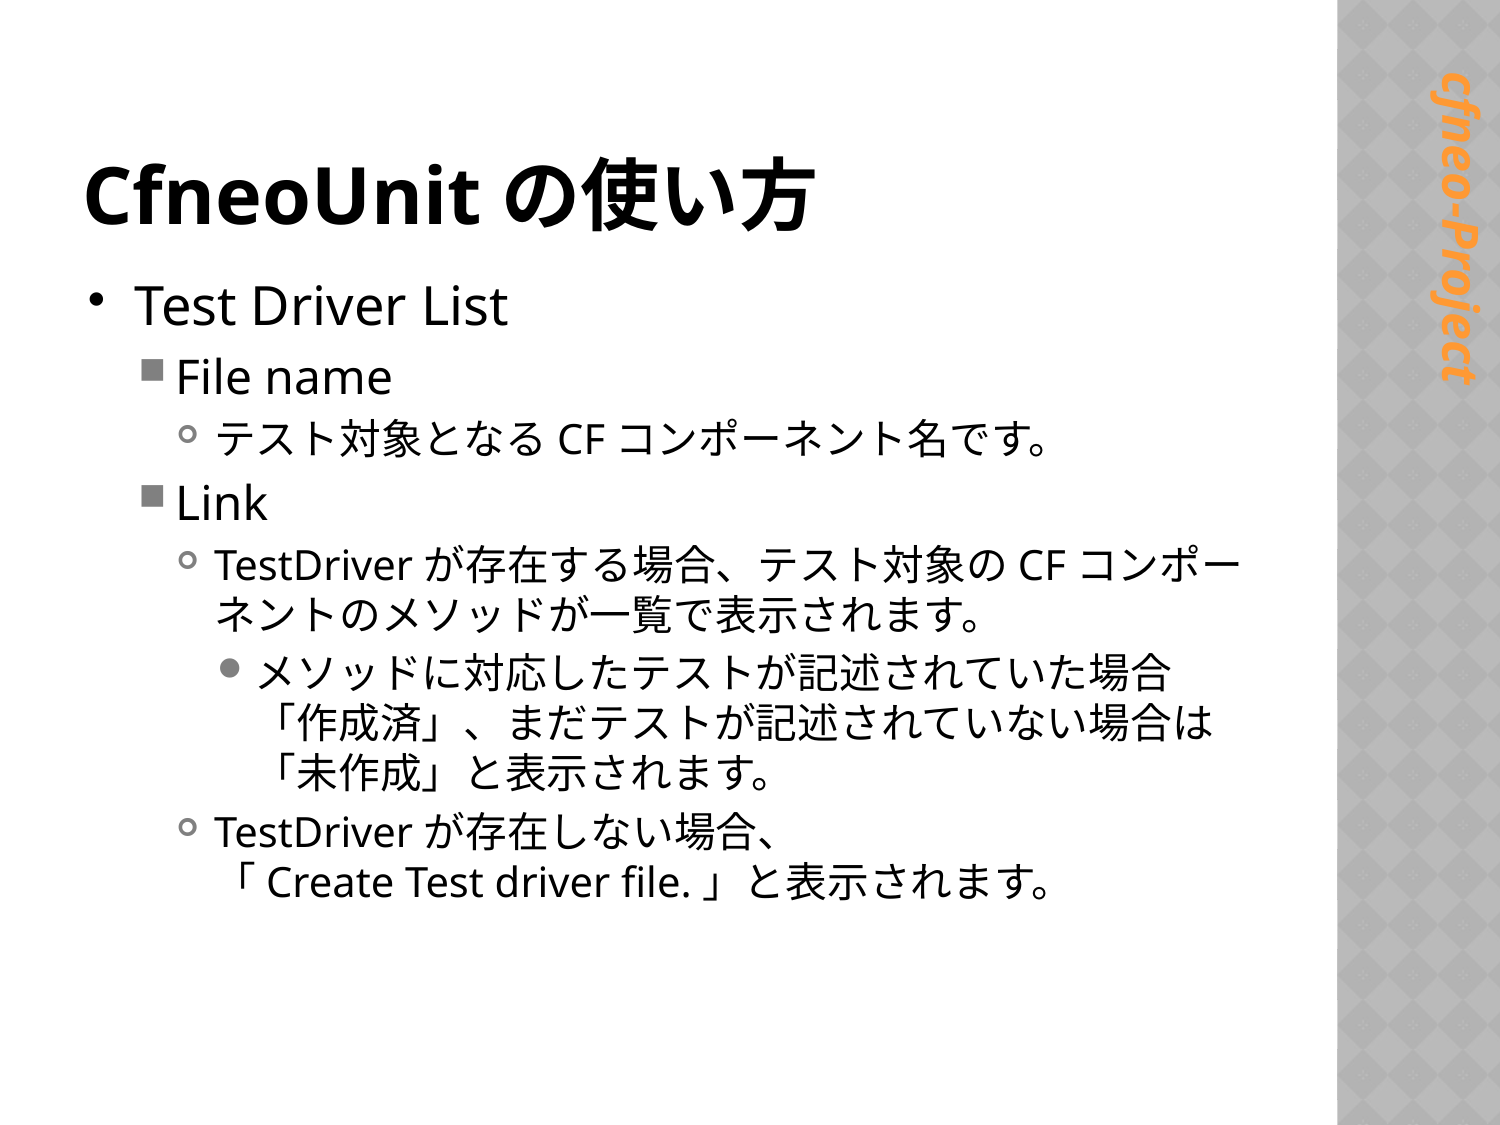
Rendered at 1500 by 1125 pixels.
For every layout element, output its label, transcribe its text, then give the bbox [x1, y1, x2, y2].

title CfneoUnitの使い方 [75, 52, 1263, 240]
list Test Driver List File name テスト対象となるCFコンポーネント名です。 Link TestDriverが存在する場合、テスト対象のCFコンポーネントのメソッドが一覧で表示されます。 メソッドに対応したテストが記述されていた場合「作成済」、まだテストが記述されていない場合は「未作成」と表示されます。 TestDriverが存在しない場合、 「Create Test driver file.」と表示されます。 [75, 264, 1263, 1059]
